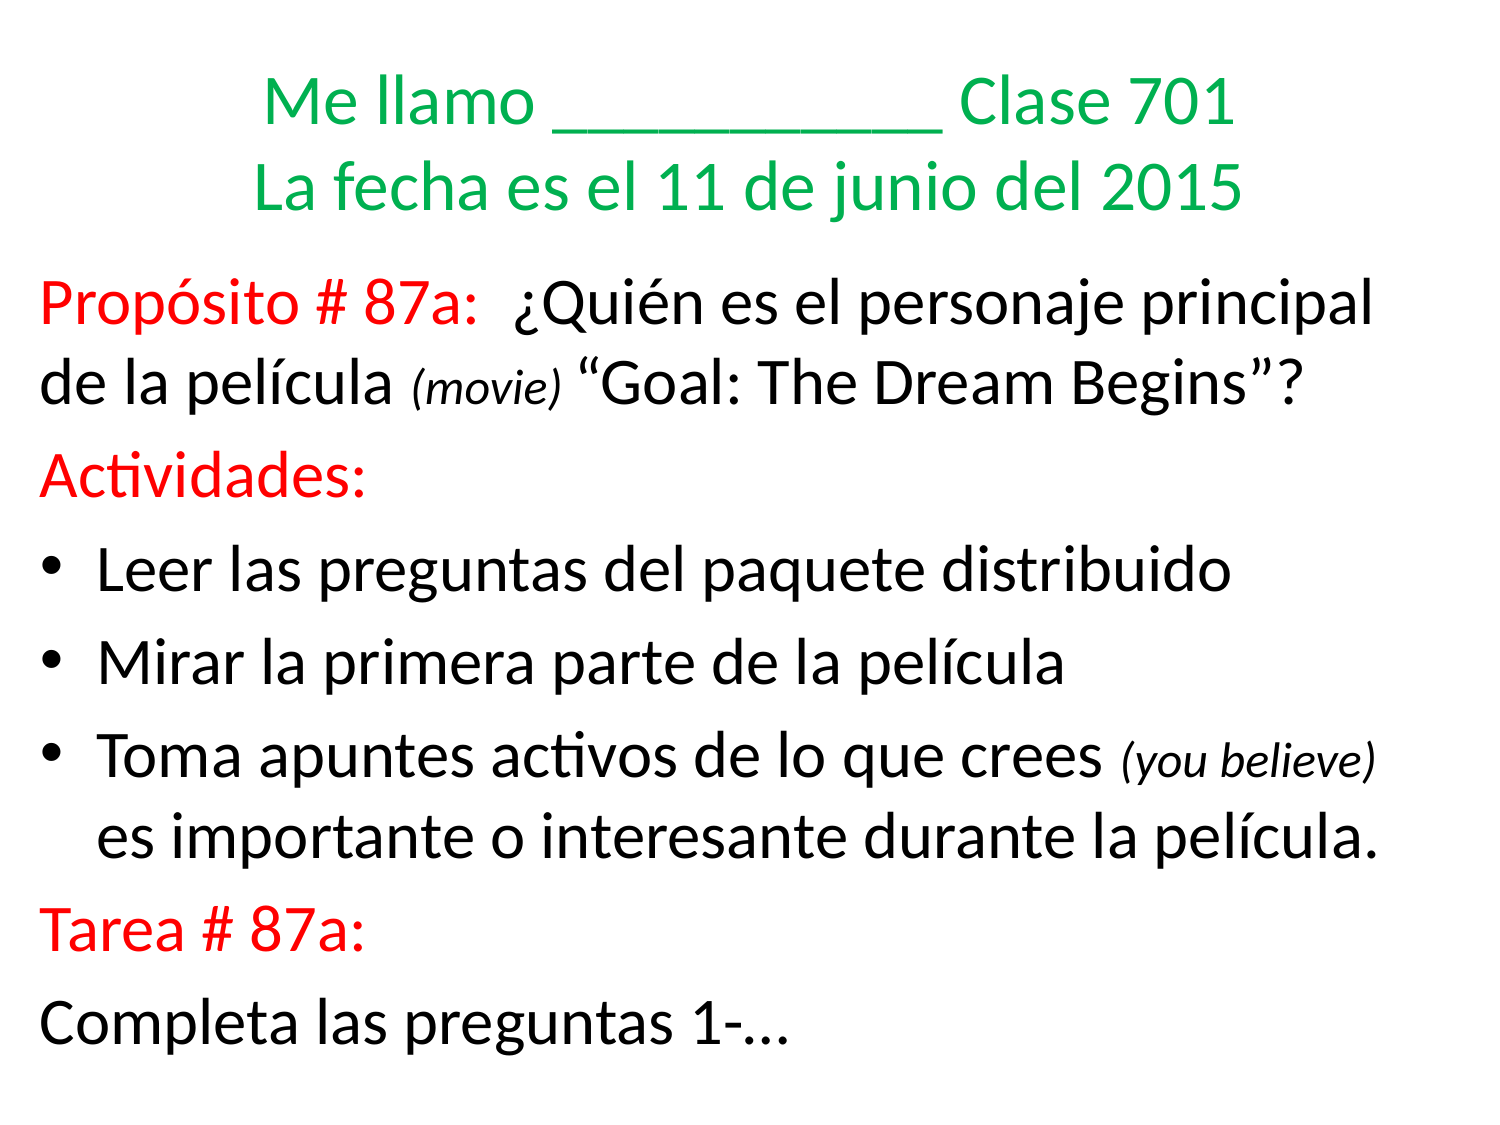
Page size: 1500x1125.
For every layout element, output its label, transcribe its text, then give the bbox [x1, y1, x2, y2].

title Me llamo ___________ Clase 701 La fecha es el 11 de junio del 2015 [37, 45, 1463, 233]
list Propósito # 87a: ¿Quién es el personaje principal de la película (movie) “Goal: The Dream Begins”? Actividades: Leer las preguntas del paquete distribuido Mirar la primera parte de la película Toma apuntes activos de lo que crees (you believe) es importante o interesante durante la película. Tarea # 87a: Completa las preguntas 1-… [24, 249, 1450, 1088]
